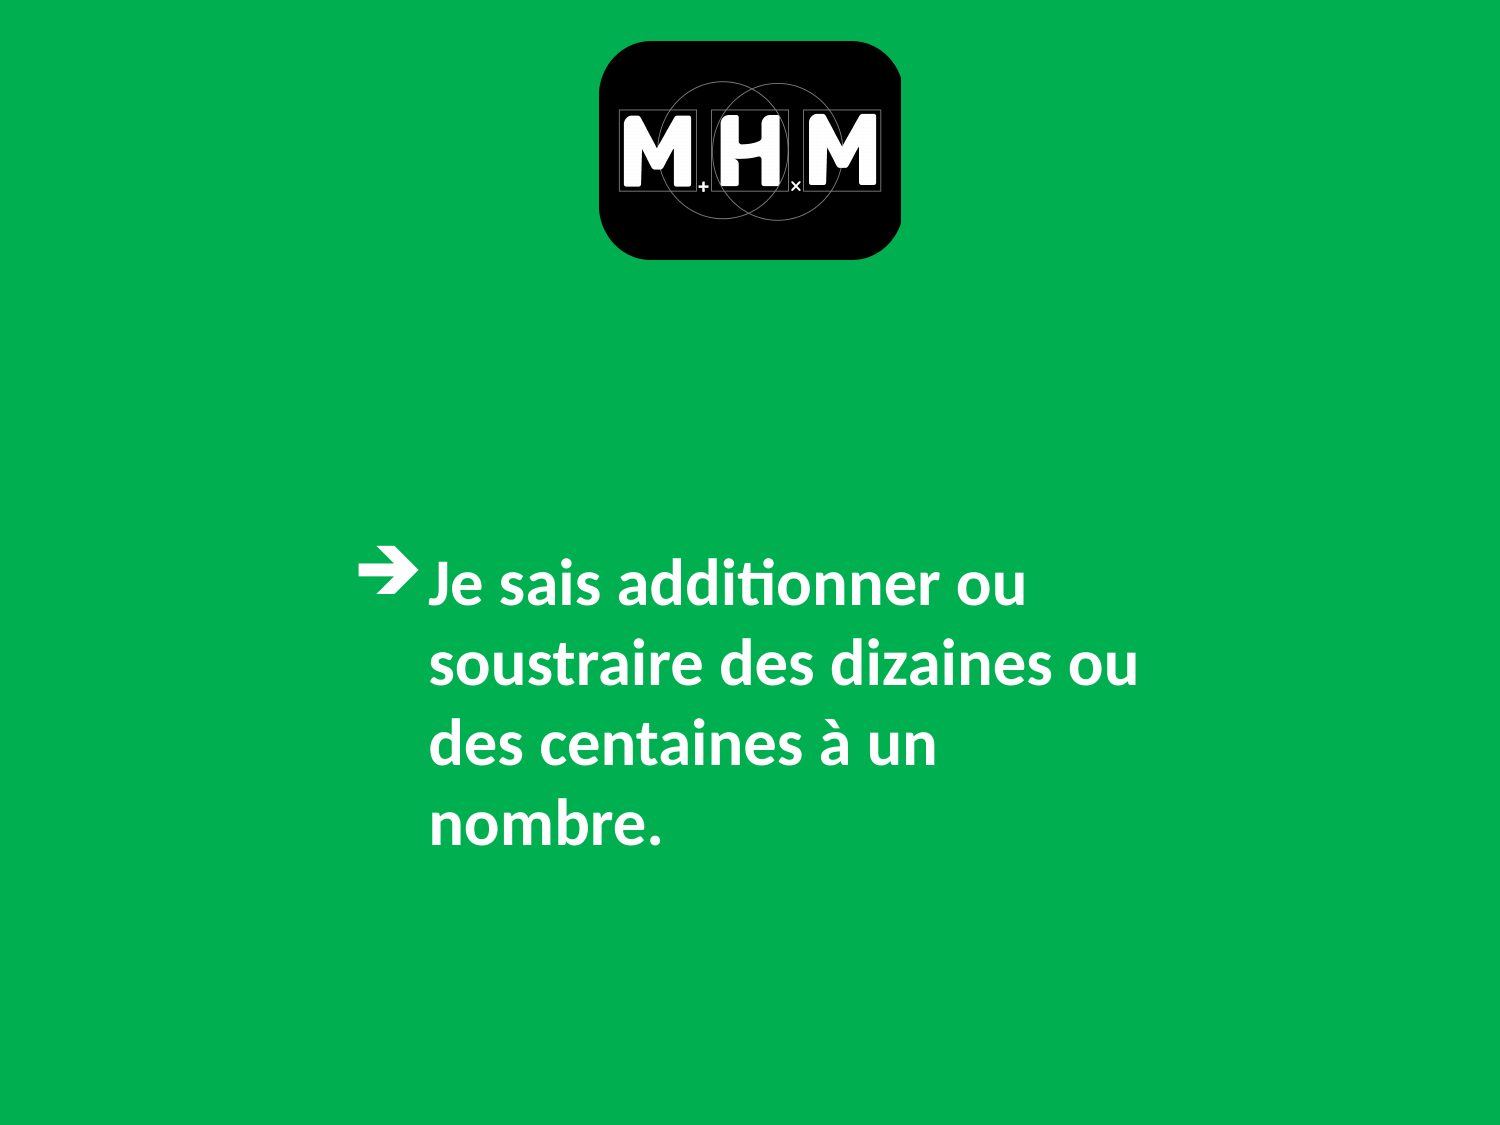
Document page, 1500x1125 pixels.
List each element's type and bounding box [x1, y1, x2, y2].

text_box [0, 0, 1500, 1125]
